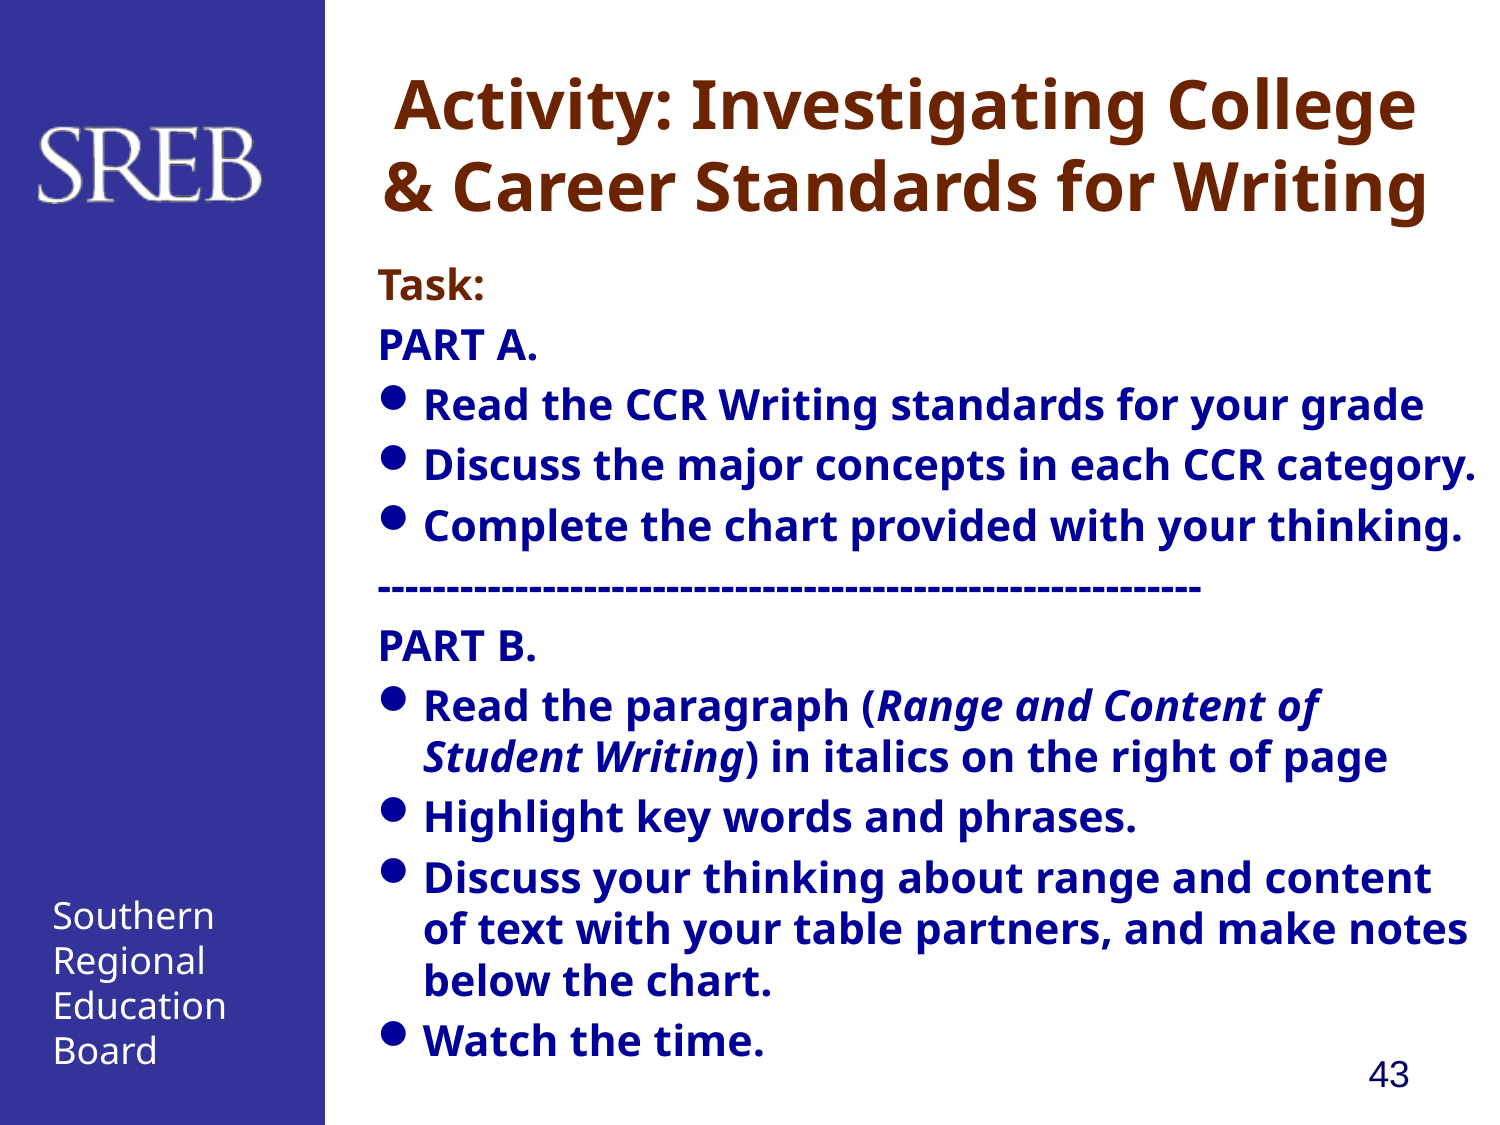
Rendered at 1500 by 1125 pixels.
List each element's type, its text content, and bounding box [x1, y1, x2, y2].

title Activity: Investigating College & Career Standards for Writing [362, 49, 1451, 238]
picture [37, 124, 263, 204]
list Task: PART A. Read the CCR Writing standards for your grade Discuss the major concepts in each CCR category. Complete the chart provided with your thinking. ------------------------------------------------------------ PART B. Read the paragraph (Range and Content of Student Writing) in italics on the right of page Highlight key words and phrases. Discuss your thinking about range and content of text with your table partners, and make notes below the chart. Watch the time. [362, 249, 1500, 1101]
slide_number 43 [1299, 1042, 1426, 1103]
